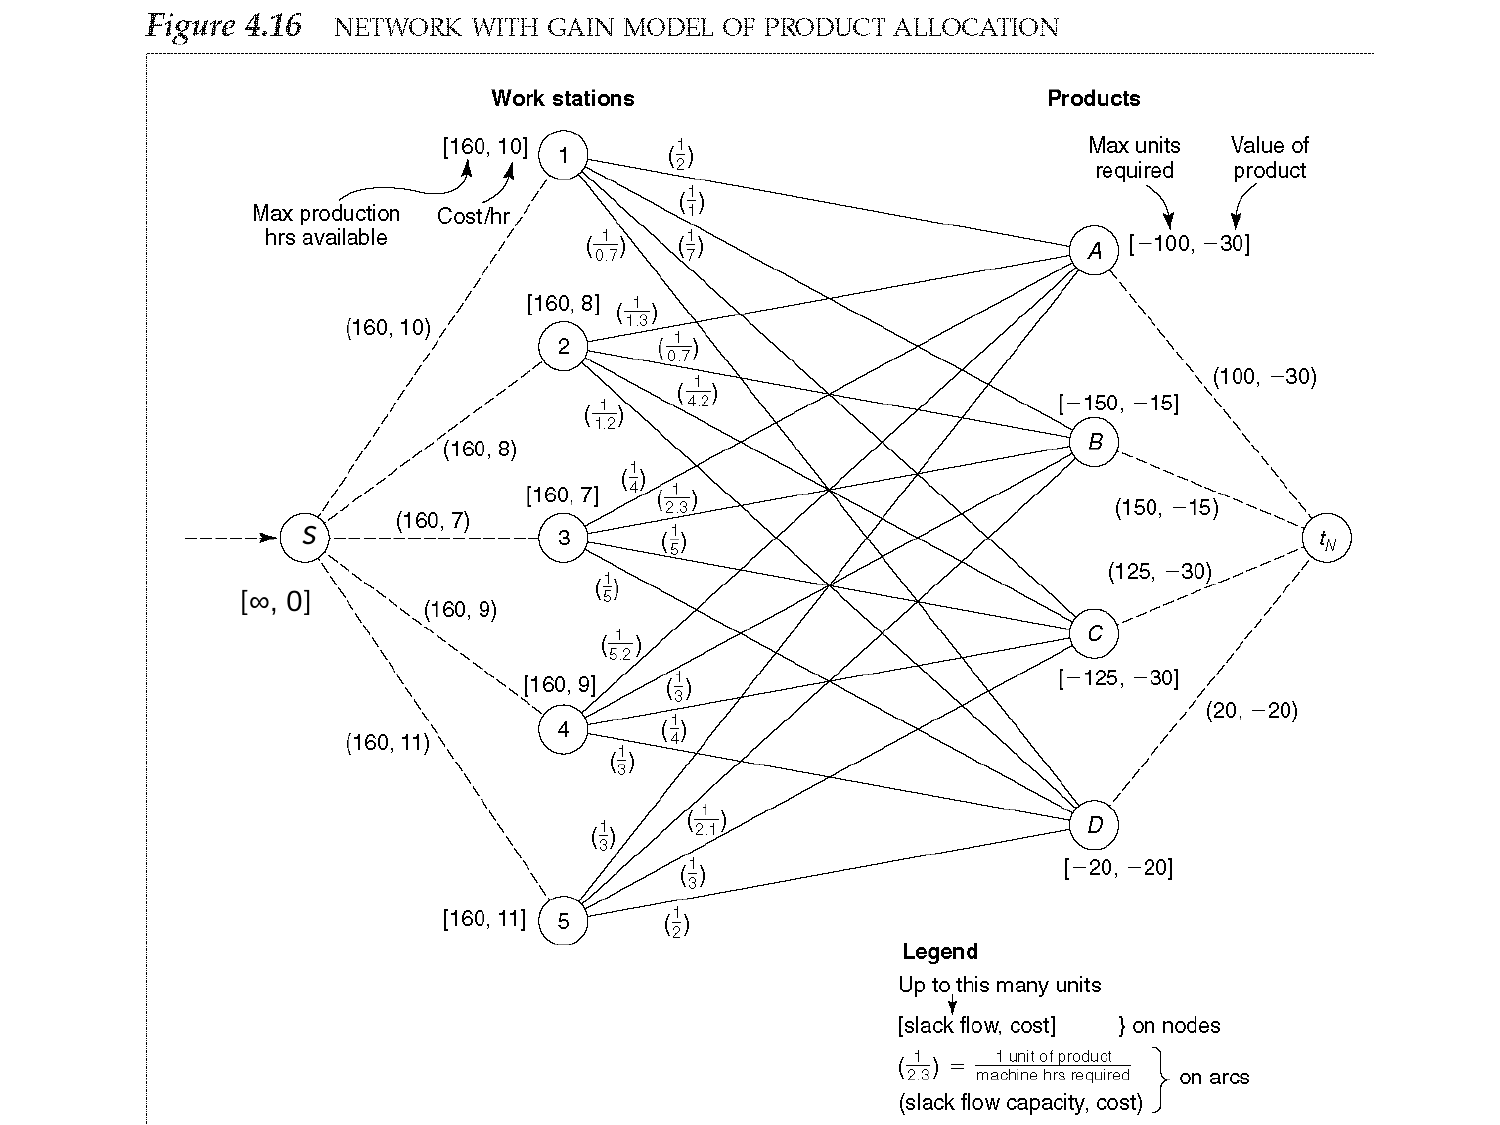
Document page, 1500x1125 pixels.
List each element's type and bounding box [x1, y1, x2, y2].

picture [126, 0, 1374, 1125]
